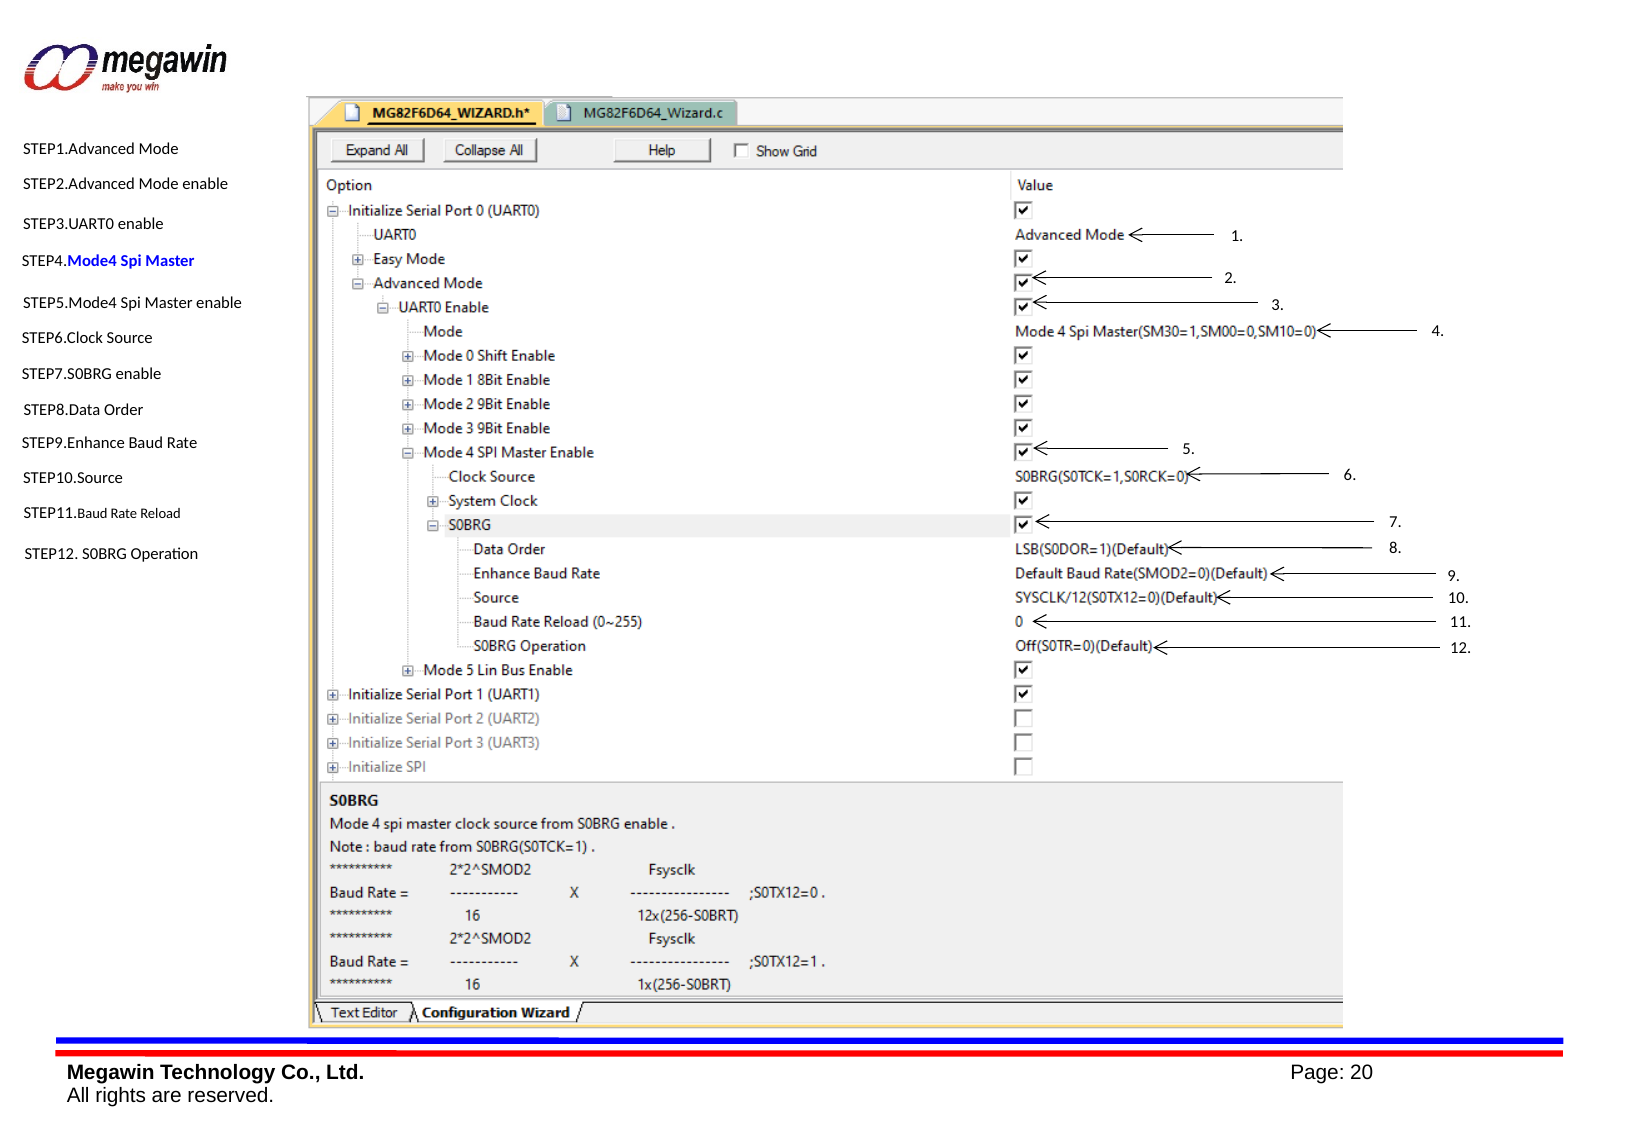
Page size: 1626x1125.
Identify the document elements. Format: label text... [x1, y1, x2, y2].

text_box STEP5.Mode4 Spi Master enable [8, 284, 273, 319]
text_box 10. [1433, 579, 1499, 615]
text_box STEP6.Clock Source [7, 319, 273, 355]
text_box STEP4.Mode4 Spi Master [7, 242, 221, 277]
text_box STEP1.Advanced Mode [8, 130, 296, 166]
text_box STEP8.Data Order [8, 391, 274, 427]
text_box 8. [1374, 529, 1440, 565]
text_box STEP9.Enhance Baud Rate [7, 424, 242, 460]
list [306, 96, 1343, 1032]
text_box 4. [1416, 312, 1483, 348]
text_box 9. [1432, 557, 1498, 593]
text_box STEP11.Baud Rate Reload [8, 495, 306, 530]
text_box STEP2.Advanced Mode enable [8, 165, 274, 221]
text_box STEP3.UART0 enable [8, 205, 193, 240]
text_box 6. [1343, 456, 1395, 491]
text_box 11. [1435, 603, 1501, 629]
text_box 7. [1374, 503, 1440, 529]
text_box STEP10.Source [8, 459, 231, 495]
text_box STEP7.S0BRG enable [7, 355, 306, 390]
picture [19, 37, 231, 97]
text_box STEP12. S0BRG Operation [9, 535, 245, 571]
text_box 12. [1435, 629, 1501, 665]
